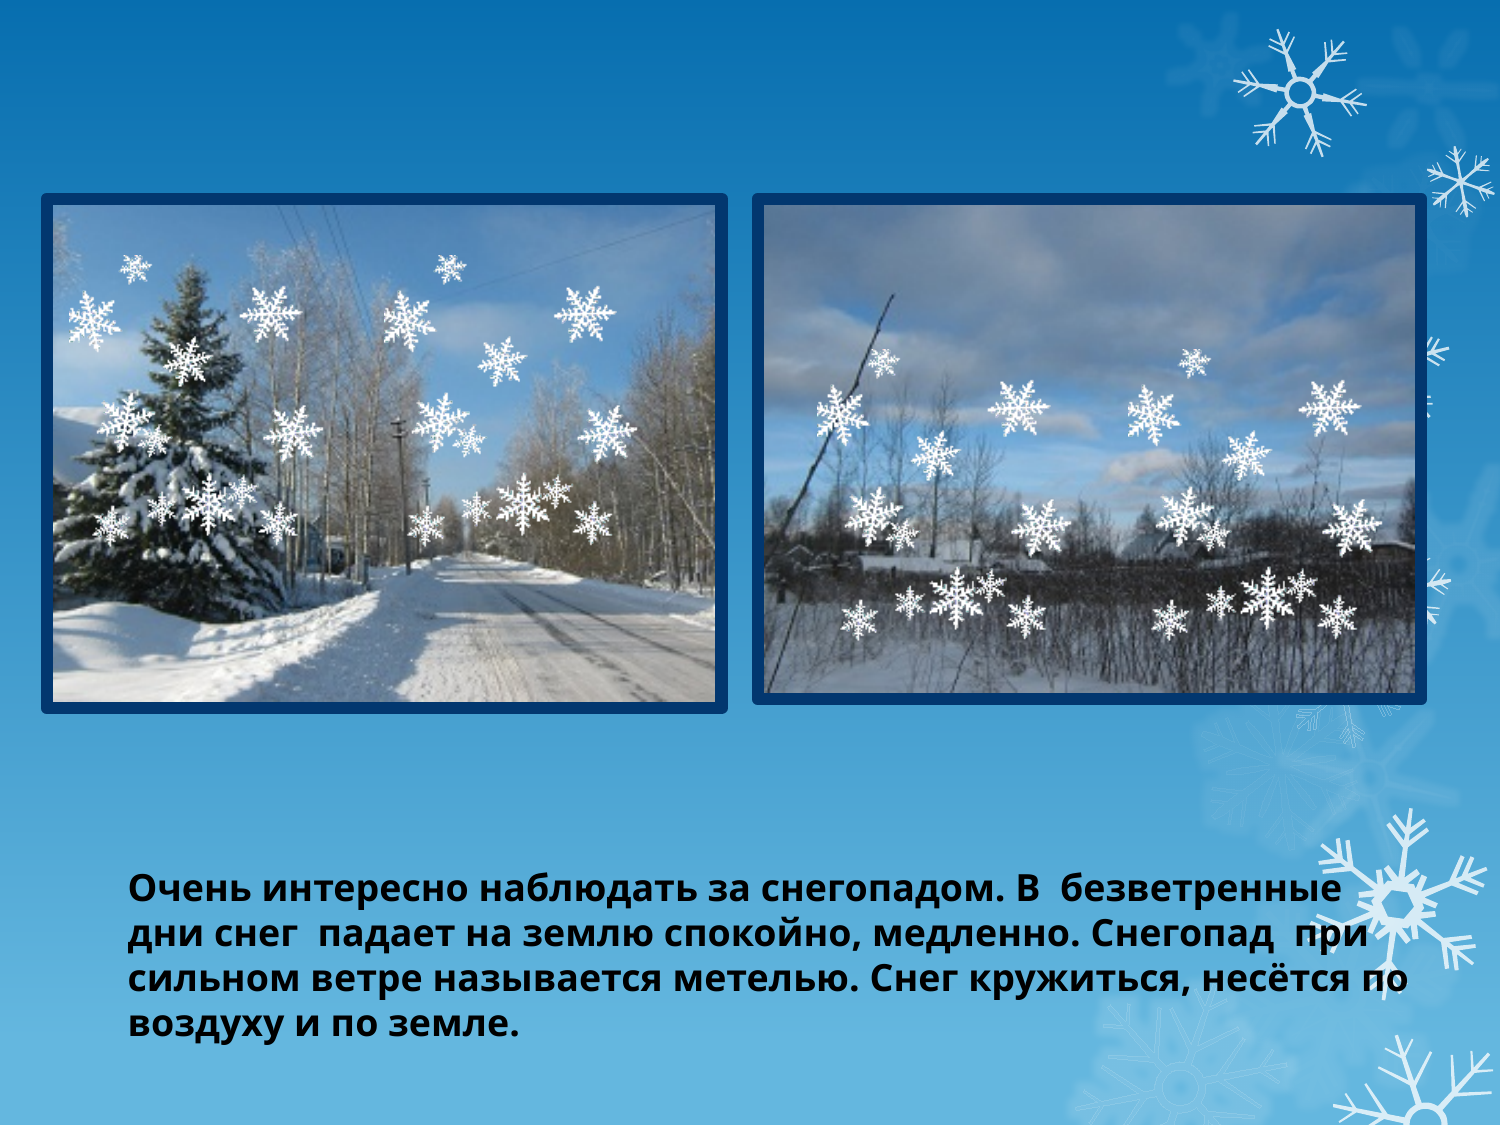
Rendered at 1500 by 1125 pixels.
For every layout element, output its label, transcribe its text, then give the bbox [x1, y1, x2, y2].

text_box Очень интересно наблюдать за снегопадом. В безветренные дни снег падает на землю спокойно, медленно. Снегопад при сильном ветре называется метелью. Снег кружиться, несётся по воздуху и по земле. [112, 856, 1436, 1051]
picture [763, 204, 1416, 694]
picture [52, 204, 716, 703]
